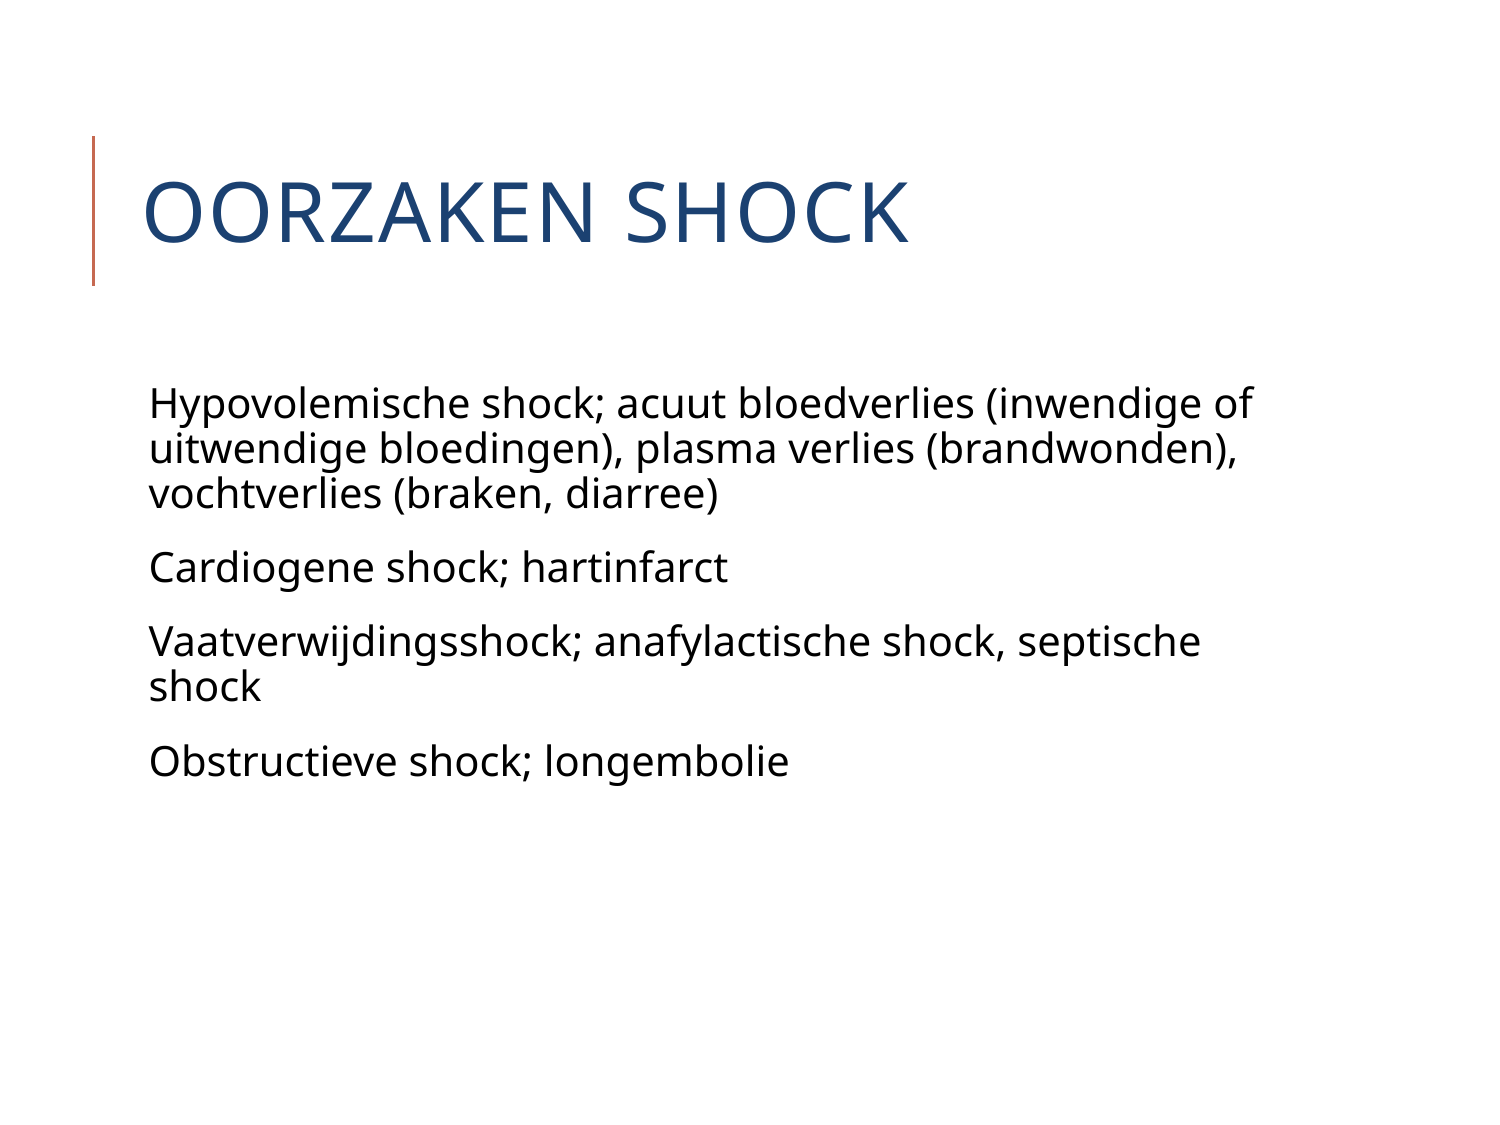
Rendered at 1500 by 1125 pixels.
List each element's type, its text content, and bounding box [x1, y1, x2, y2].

list Hypovolemische shock; acuut bloedverlies (inwendige of uitwendige bloedingen), plasma verlies (brandwonden), vochtverlies (braken, diarree) Cardiogene shock; hartinfarct Vaatverwijdingsshock; anafylactische shock, septische shock Obstructieve shock; longembolie [126, 375, 1322, 1035]
title Oorzaken shock [126, 96, 1322, 342]
